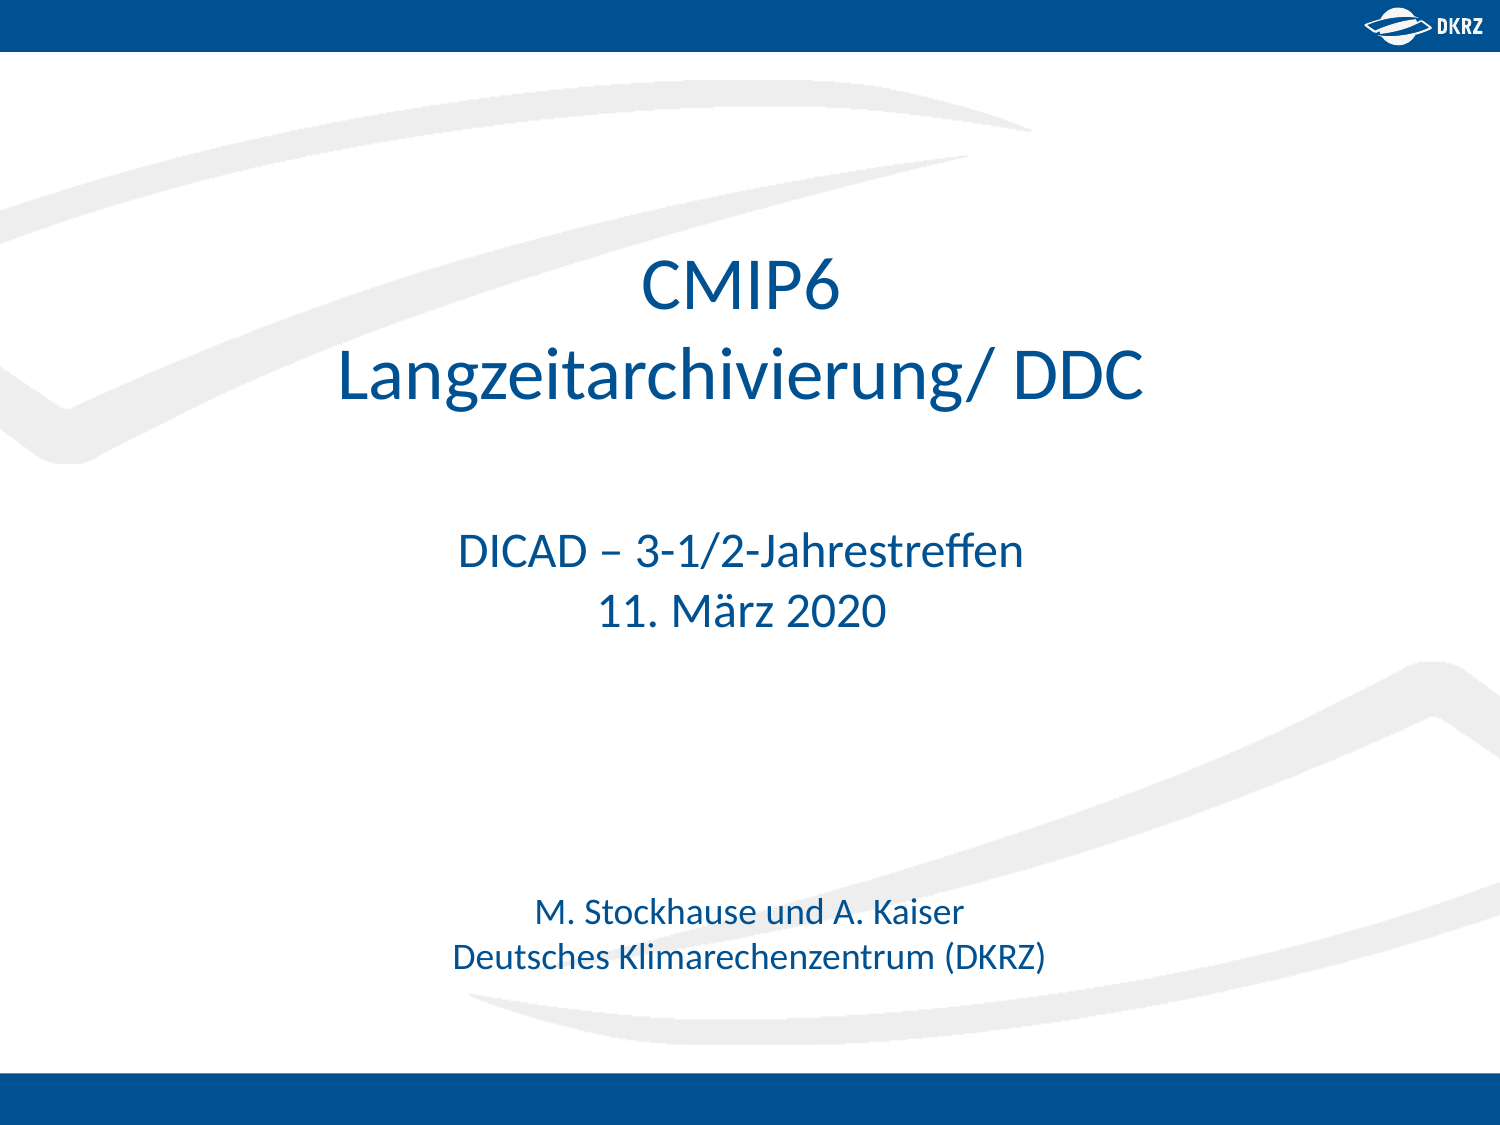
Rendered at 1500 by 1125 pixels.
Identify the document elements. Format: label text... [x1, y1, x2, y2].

picture [470, 662, 1500, 1045]
text_box DICAD – 3-1/2-Jahrestreffen 11. März 2020 [239, 510, 1244, 709]
picture [0, 80, 1032, 464]
text_box CMIP6 Langzeitarchivierung/ DDC [64, 226, 1418, 463]
